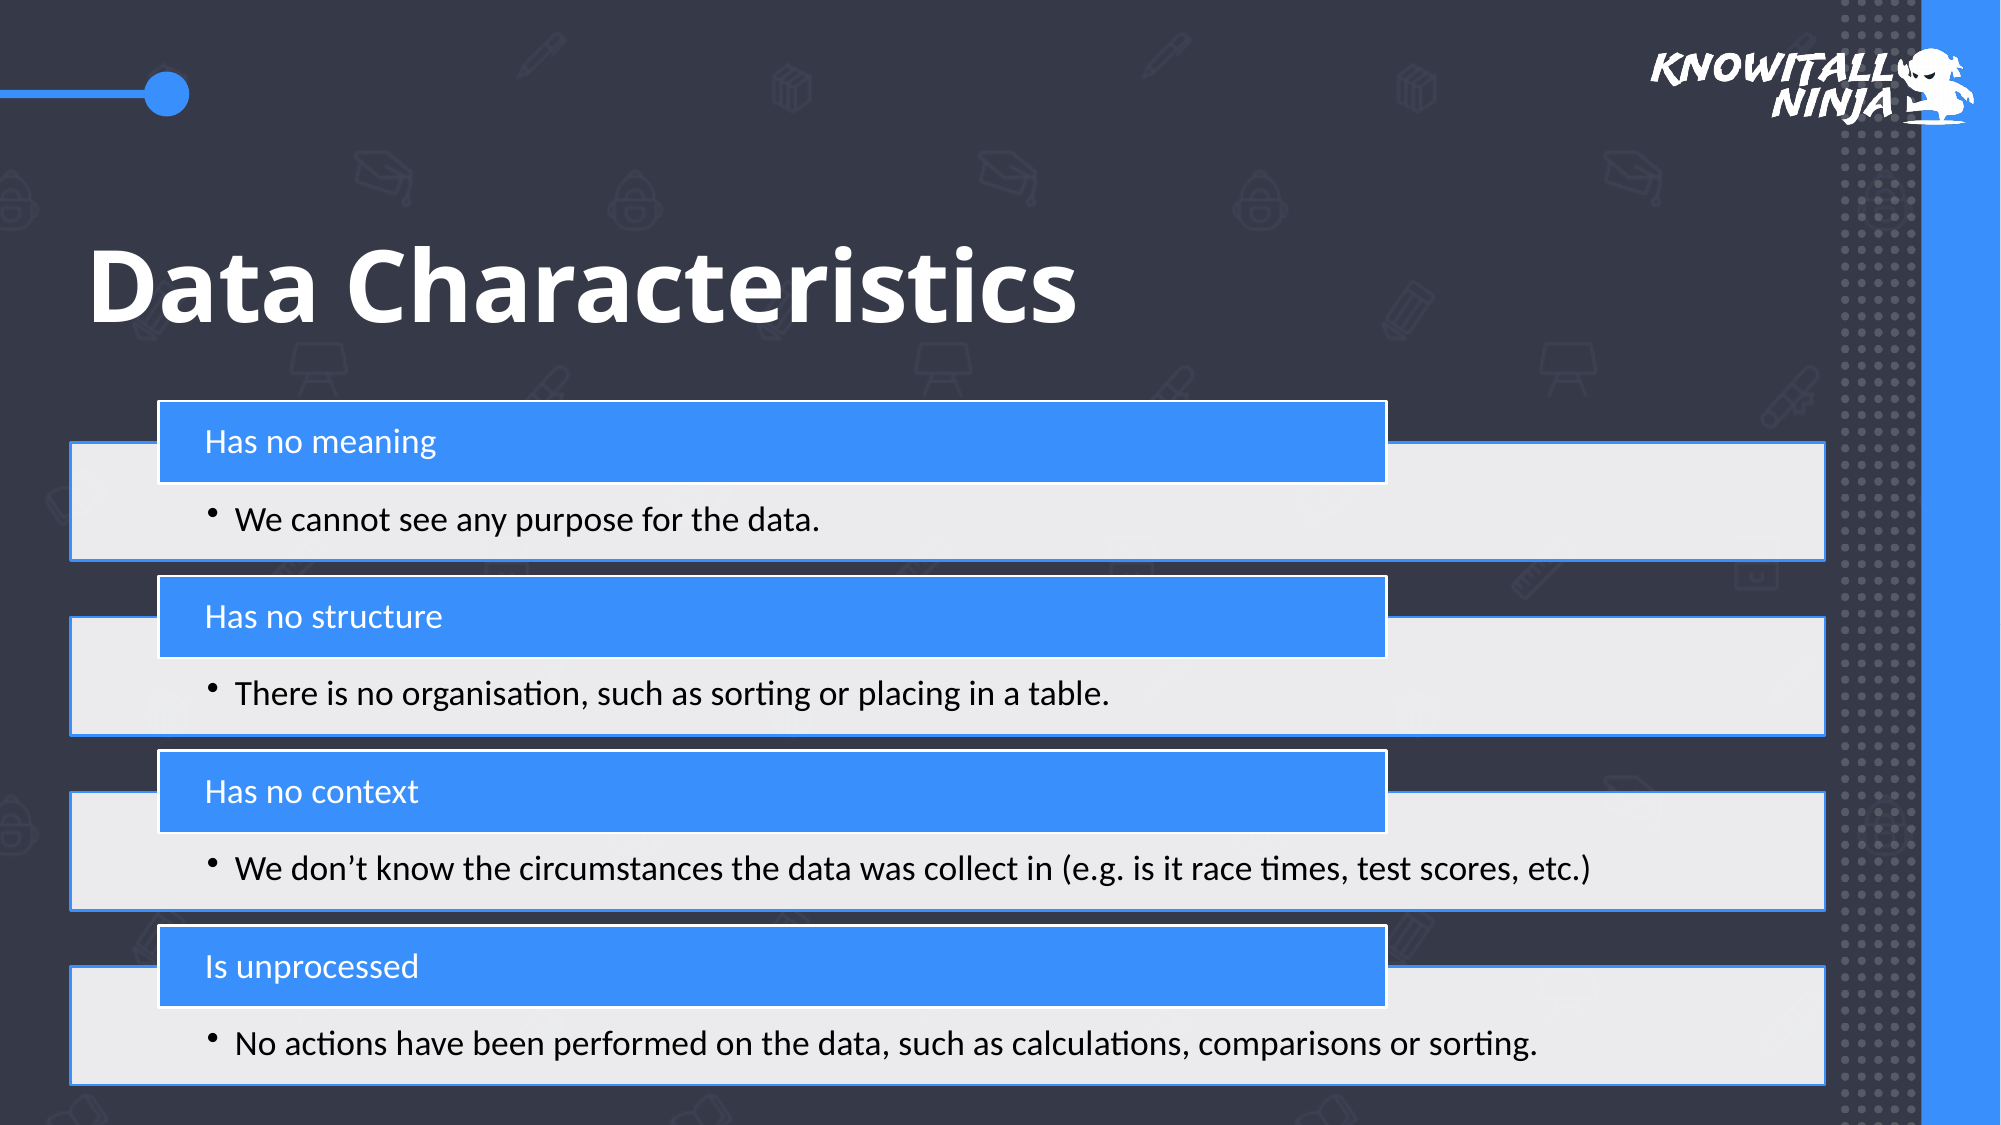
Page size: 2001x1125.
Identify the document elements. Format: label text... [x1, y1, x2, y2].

title Data Characteristics [70, 125, 1825, 351]
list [70, 396, 1826, 1090]
picture [0, 0, 1974, 1125]
